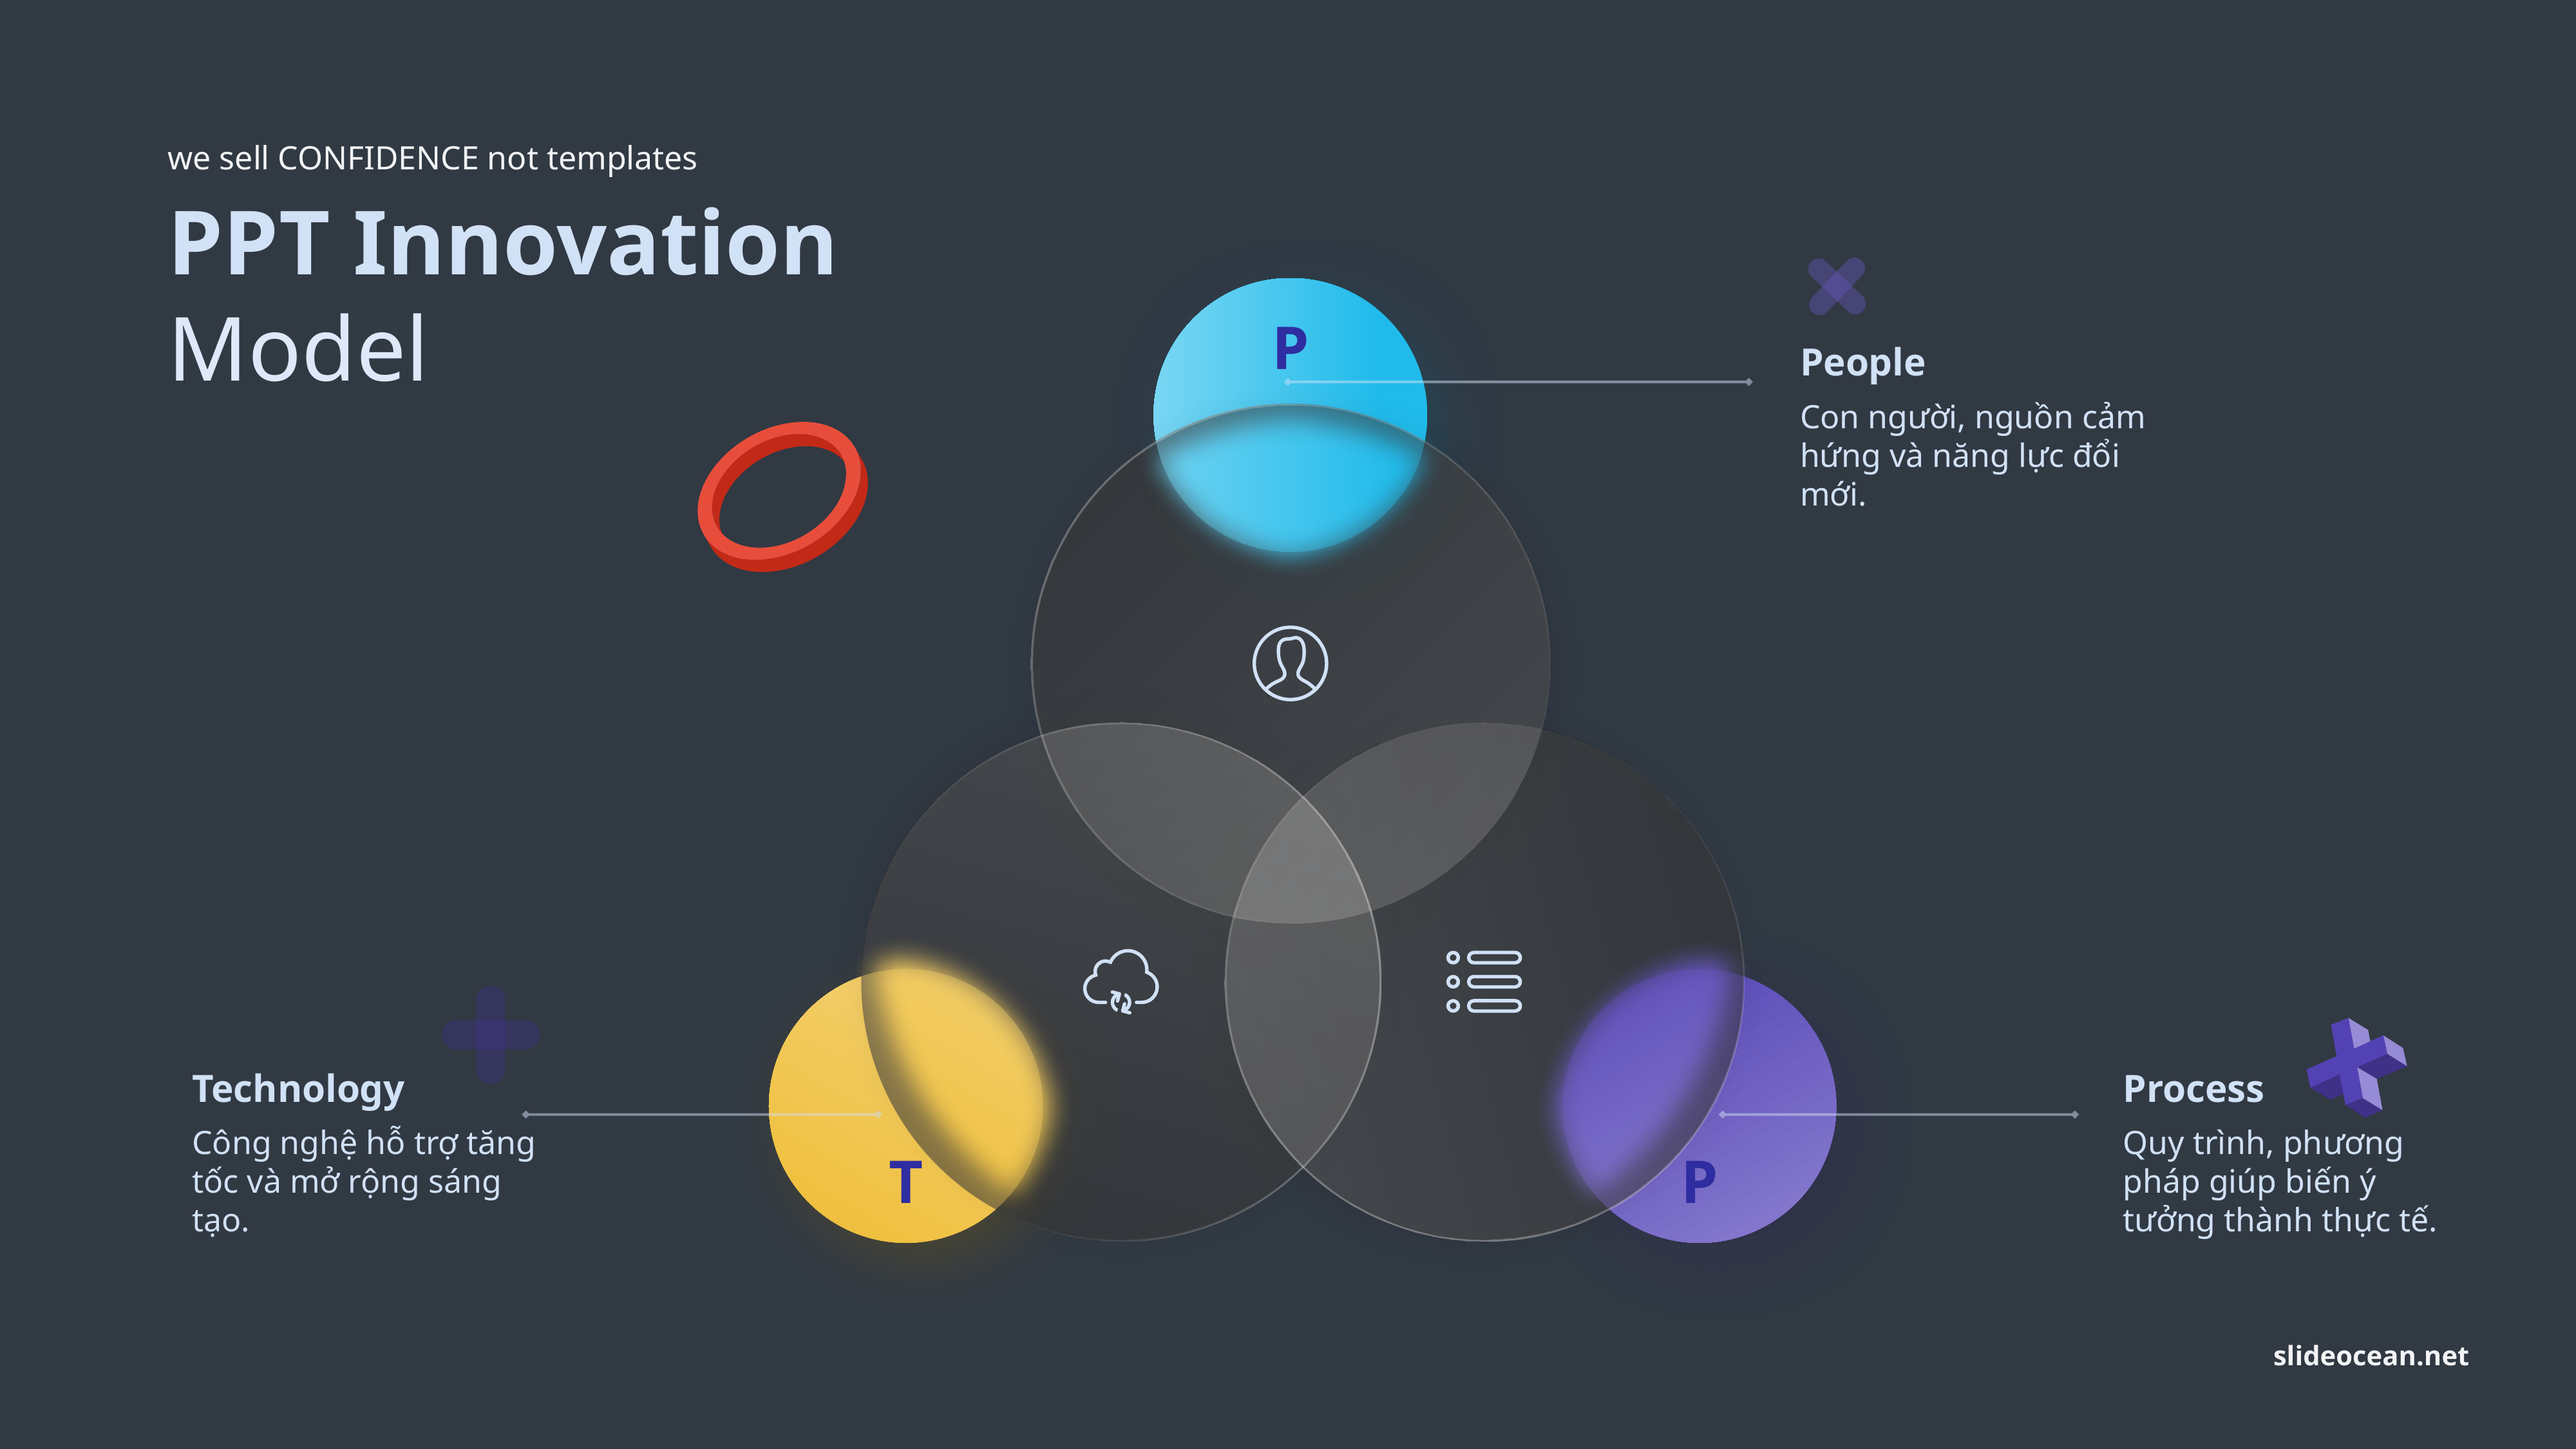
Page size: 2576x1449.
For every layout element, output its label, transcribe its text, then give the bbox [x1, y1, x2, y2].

text_box [1030, 402, 1551, 794]
text_box we sell CONFIDENCE not templates [158, 133, 708, 181]
text_box [1110, 990, 1121, 1012]
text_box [2306, 1018, 2407, 1118]
text_box [1083, 949, 1159, 1005]
text_box P [1246, 305, 1335, 386]
text_box [1555, 959, 1730, 1188]
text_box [1790, 333, 2159, 518]
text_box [182, 1059, 551, 1244]
text_box [768, 980, 991, 1244]
text_box [1252, 625, 1329, 702]
text_box [860, 721, 1382, 1242]
text_box [876, 960, 1051, 1187]
text_box [1446, 999, 1461, 1013]
text_box [1153, 277, 1428, 433]
text_box slideocean.net [2264, 1334, 2479, 1376]
text_box [1121, 992, 1132, 1015]
text_box P [1655, 1139, 1744, 1220]
text_box [1466, 974, 1522, 989]
text_box [1619, 979, 1837, 1244]
text_box [1303, 721, 1745, 1242]
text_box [441, 985, 540, 1084]
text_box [1801, 251, 1873, 323]
text_box [1446, 951, 1461, 965]
text_box [1466, 951, 1522, 965]
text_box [2113, 1059, 2482, 1244]
text_box [1446, 974, 1461, 989]
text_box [692, 416, 869, 575]
text_box PPT Innovation Model [158, 181, 862, 403]
text_box T [861, 1139, 951, 1220]
text_box [1165, 419, 1417, 555]
text_box [1466, 999, 1522, 1013]
